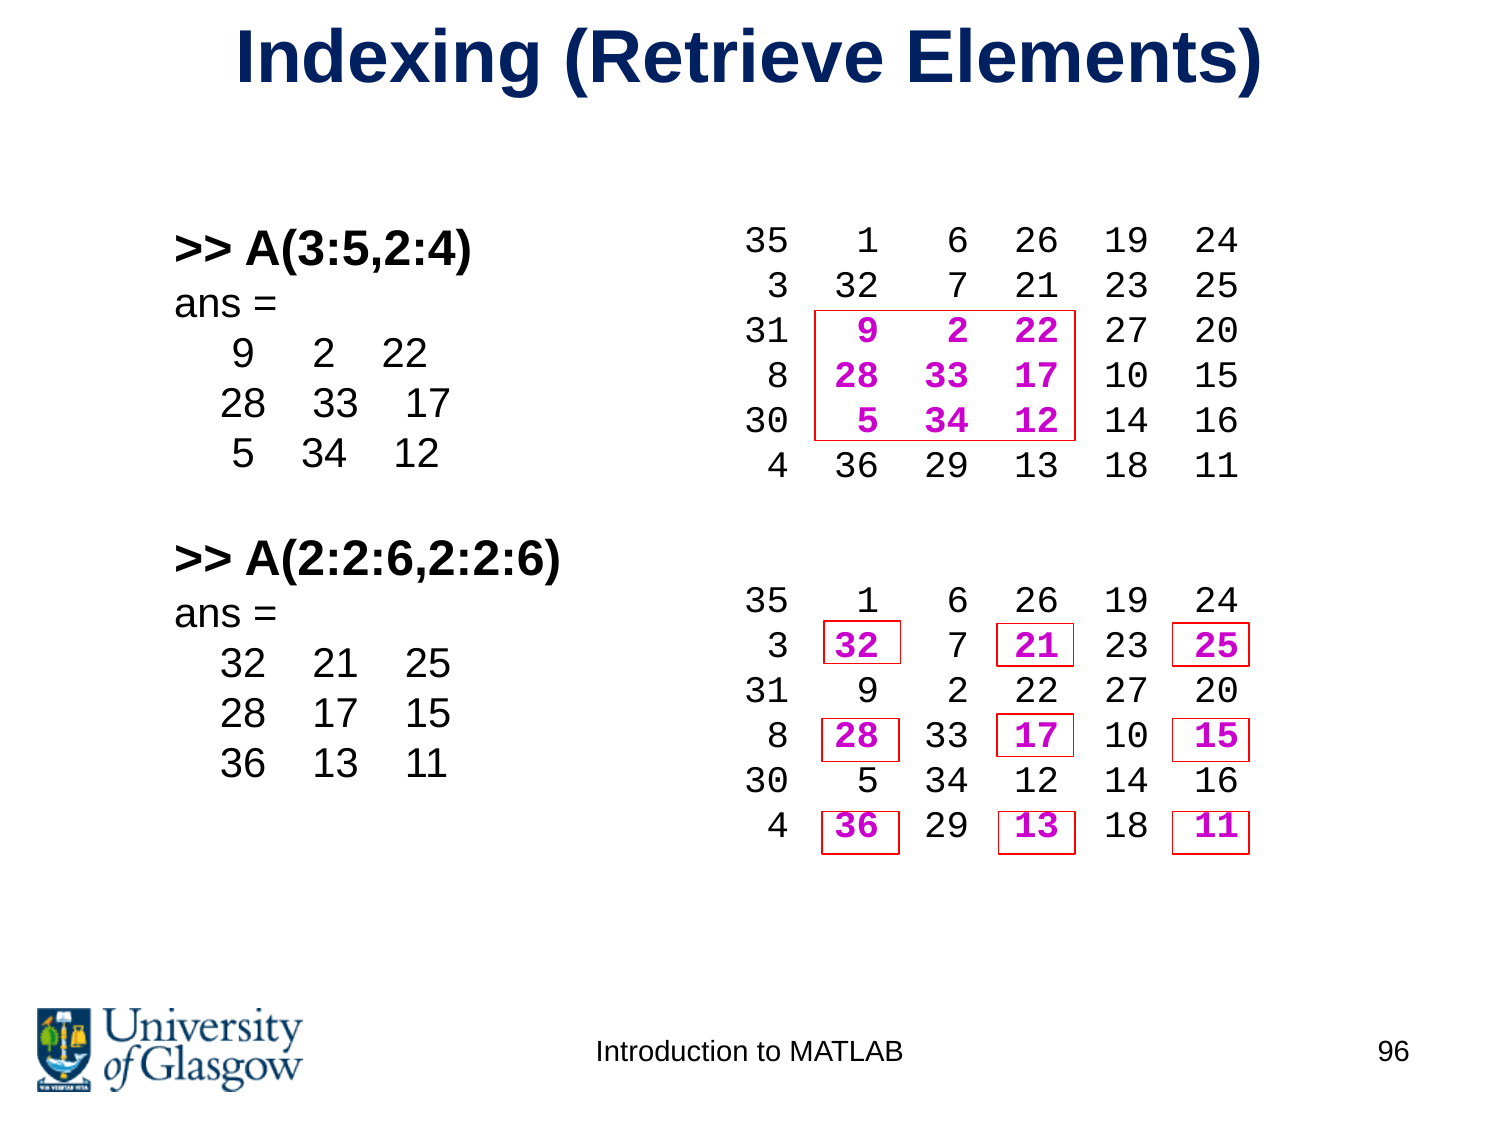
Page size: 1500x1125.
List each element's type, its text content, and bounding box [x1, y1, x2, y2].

picture [37, 1008, 303, 1092]
footer Introduction to MATLAB [512, 1024, 988, 1103]
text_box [729, 207, 1285, 542]
slide_number 96 [1074, 1024, 1425, 1103]
text_box >> A(3:5,2:4) ans = 9 2 22 28 33 17 5 34 12 >> A(2:2:6,2:2:6) ans = 32 21 25 28 17 15 36 13 11 [159, 208, 910, 793]
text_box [729, 567, 1285, 870]
title Indexing (Retrieve Elements) [0, 0, 1500, 149]
